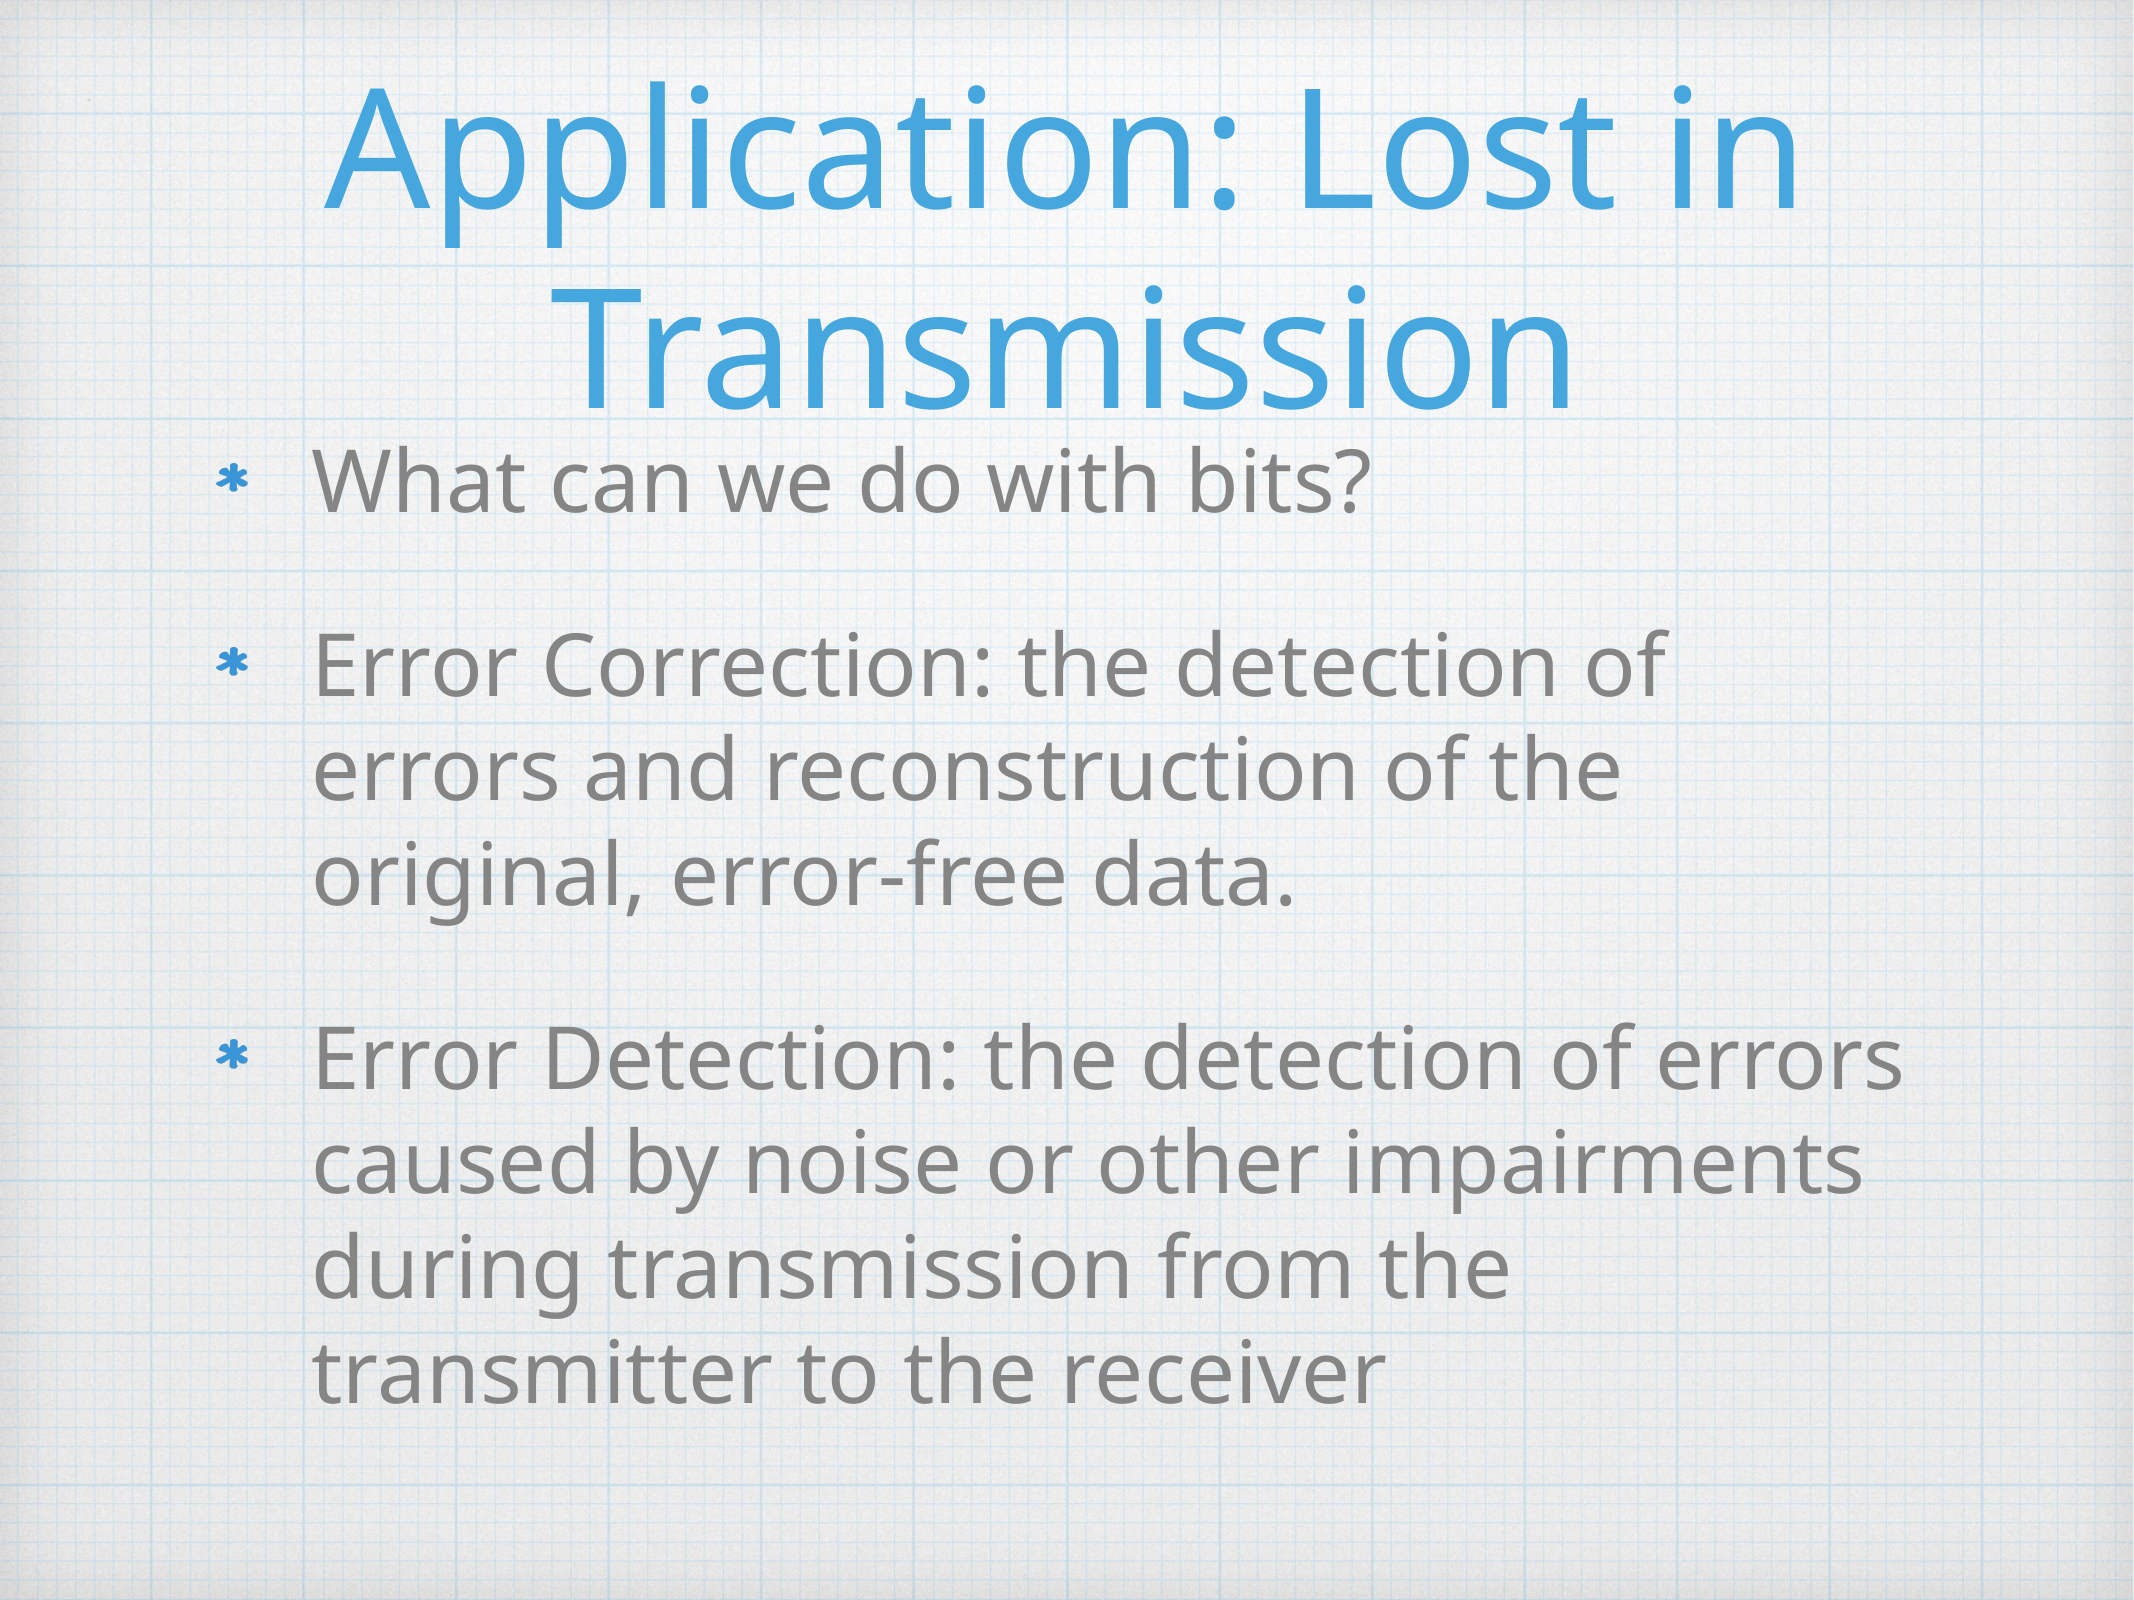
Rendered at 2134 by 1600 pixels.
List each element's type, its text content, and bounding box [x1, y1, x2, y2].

list What can we do with bits? Error Correction: the detection of errors and reconstruction of the original, error-free data. Error Detection: the detection of errors caused by noise or other impairments during transmission from the transmitter to the receiver [207, 453, 1926, 1393]
title Application: Lost in Transmission [207, 41, 1926, 443]
picture [0, 0, 2134, 1600]
